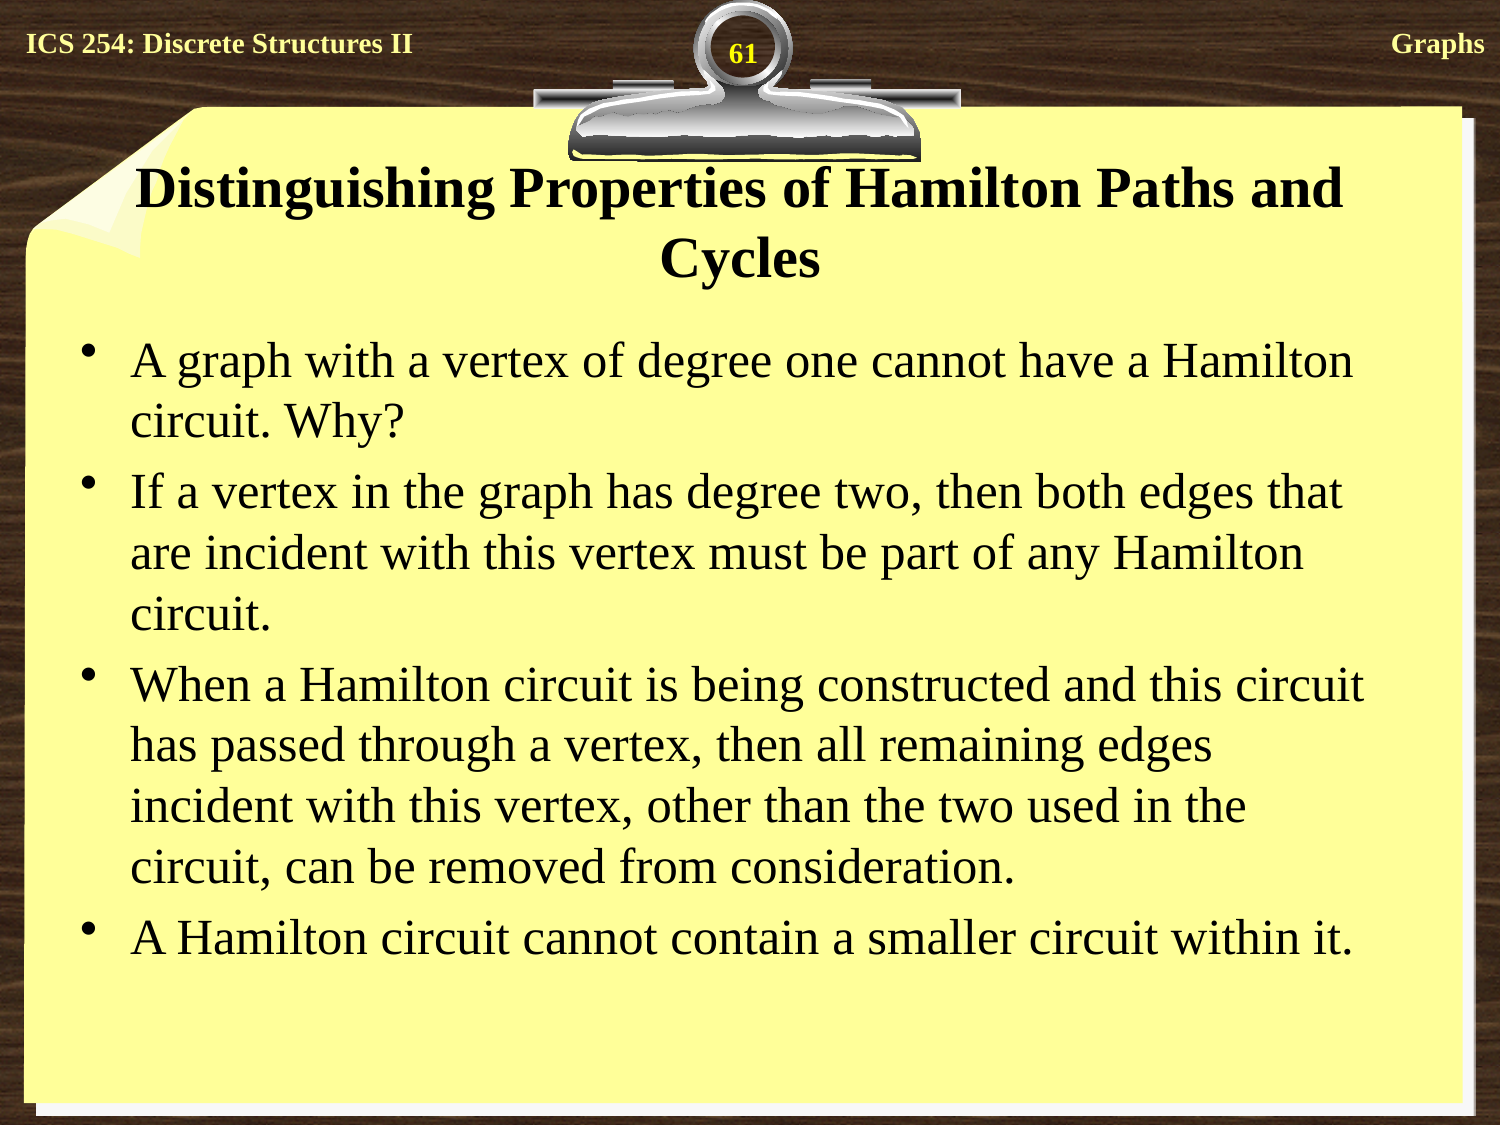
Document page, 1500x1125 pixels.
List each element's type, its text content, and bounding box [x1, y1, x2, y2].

picture [0, 0, 1500, 1125]
picture [673, 84, 708, 89]
list A graph with a vertex of degree one cannot have a Hamilton circuit. Why? If a vertex in the graph has degree two, then both edges that are incident with this vertex must be part of any Hamilton circuit. When a Hamilton circuit is being constructed and this circuit has passed through a vertex, then all remaining edges incident with this vertex, other than the two used in the circuit, can be removed from consideration. A Hamilton circuit cannot contain a smaller circuit within it. [64, 318, 1405, 975]
title Distinguishing Properties of Hamilton Paths and Cycles [77, 125, 1403, 313]
slide_number 61 [394, 18, 774, 84]
